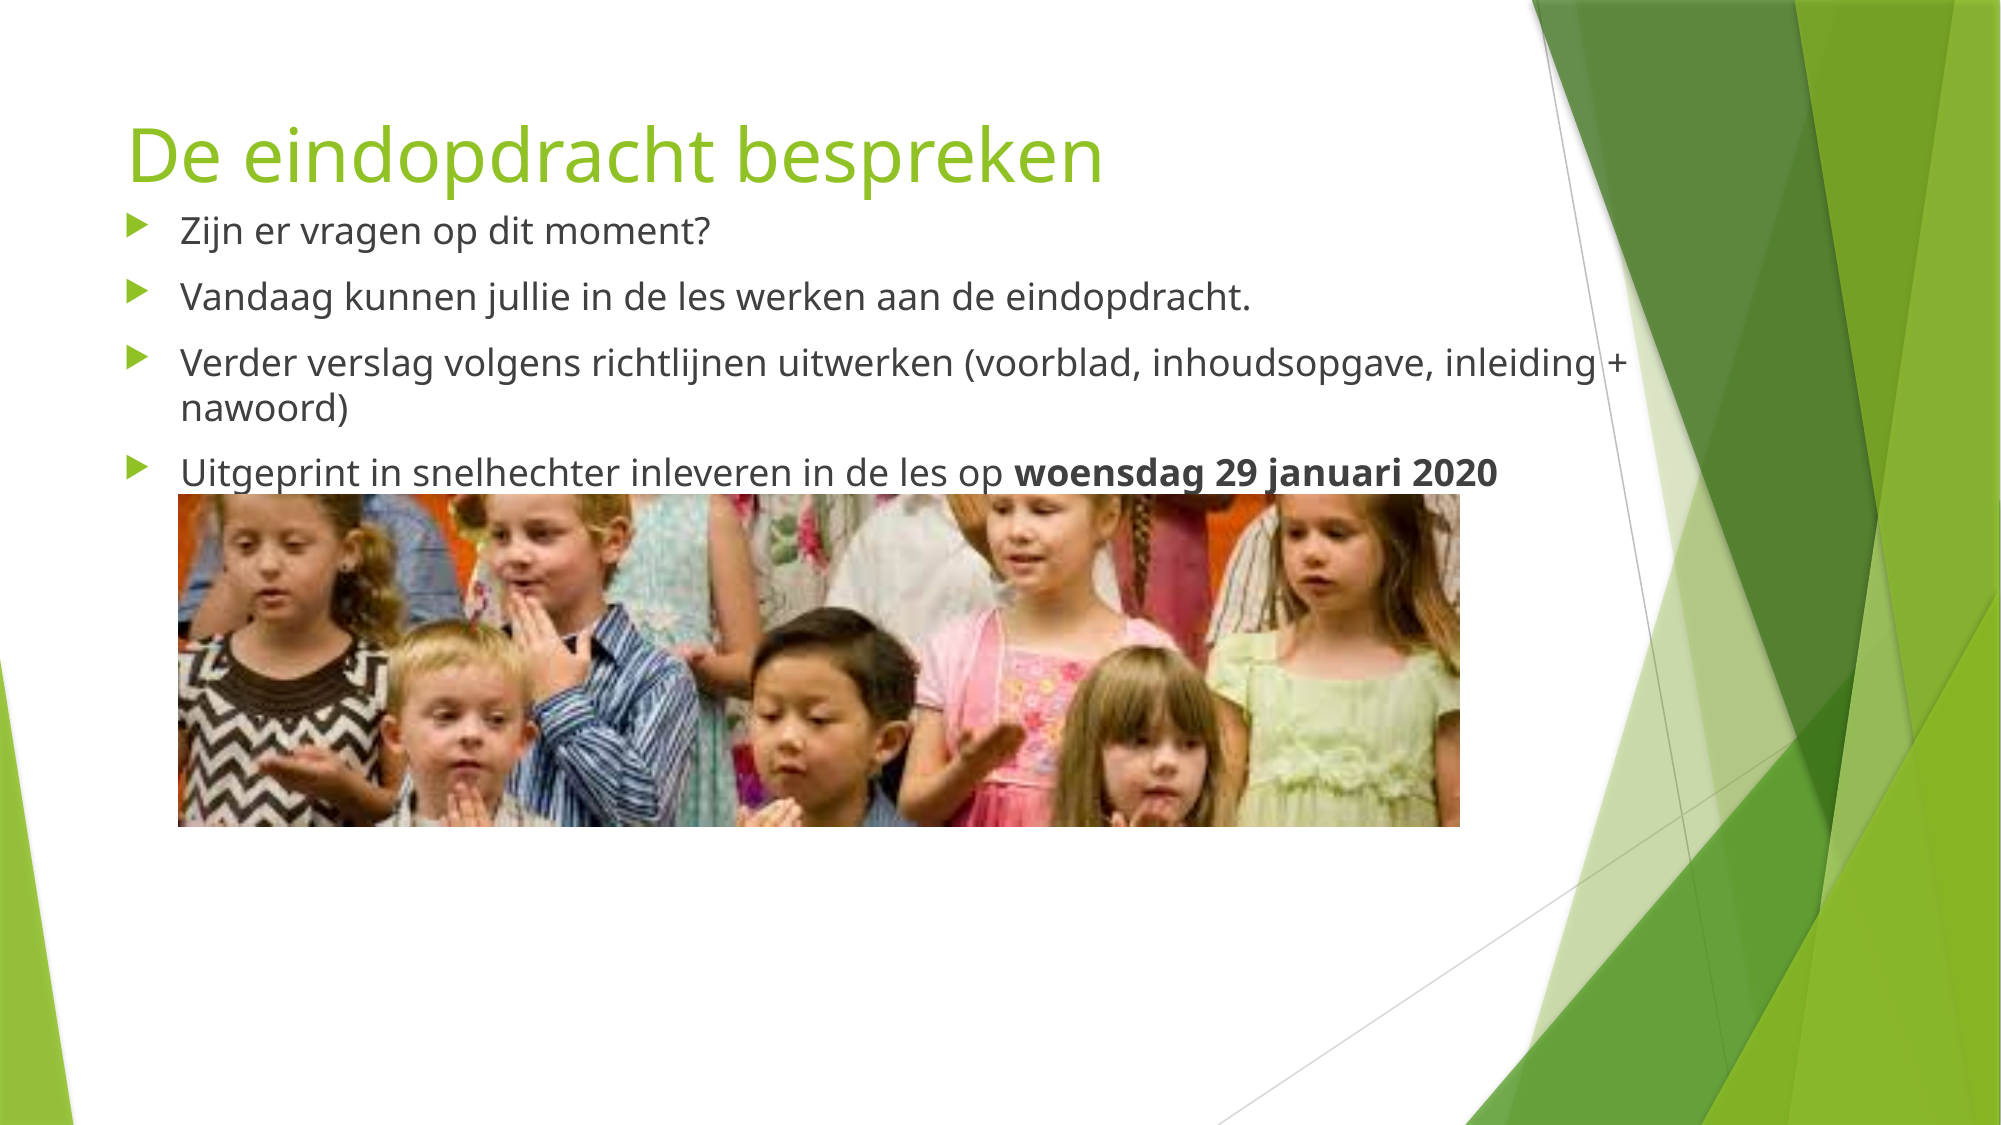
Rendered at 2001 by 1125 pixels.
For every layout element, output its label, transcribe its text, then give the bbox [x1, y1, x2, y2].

list Zijn er vragen op dit moment? Vandaag kunnen jullie in de les werken aan de eindopdracht. Verder verslag volgens richtlijnen uitwerken (voorblad, inhoudsopgave, inleiding + nawoord) Uitgeprint in snelhechter inleveren in de les op woensdag 29 januari 2020 [108, 199, 1811, 968]
title De eindopdracht bespreken [111, 99, 1522, 199]
picture [178, 494, 1460, 828]
